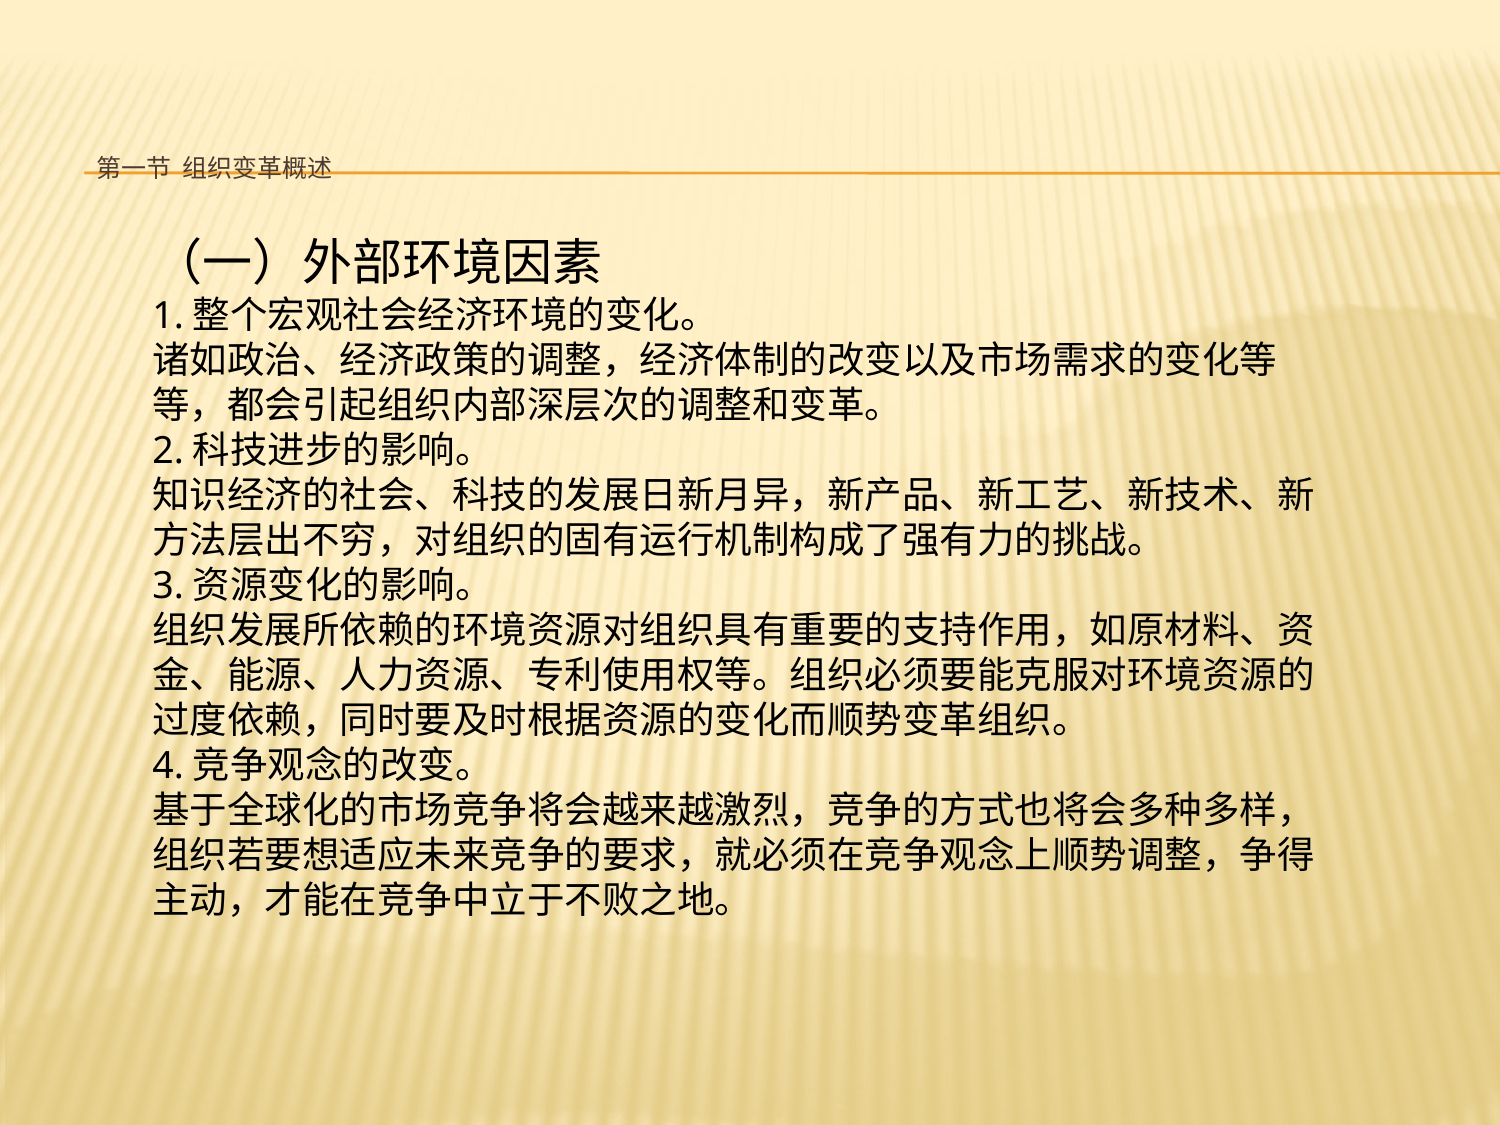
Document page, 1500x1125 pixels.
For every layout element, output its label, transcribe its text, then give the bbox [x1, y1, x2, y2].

text_box （一）外部环境因素 1.整个宏观社会经济环境的变化。 诸如政治、经济政策的调整，经济体制的改变以及市场需求的变化等等，都会引起组织内部深层次的调整和变革。 2.科技进步的影响。 知识经济的社会、科技的发展日新月异，新产品、新工艺、新技术、新方法层出不穷，对组织的固有运行机制构成了强有力的挑战。 3.资源变化的影响。 组织发展所依赖的环境资源对组织具有重要的支持作用，如原材料、资金、能源、人力资源、专利使用权等。组织必须要能克服对环境资源的过度依赖，同时要及时根据资源的变化而顺势变革组织。 4.竞争观念的改变。 基于全球化的市场竞争将会越来越激烈，竞争的方式也将会多种多样，组织若要想适应未来竞争的要求，就必须在竞争观念上顺势调整，争得主动，才能在竞争中立于不败之地。 [137, 223, 1363, 928]
title 第一节 组织变革概述 [82, 117, 1432, 245]
